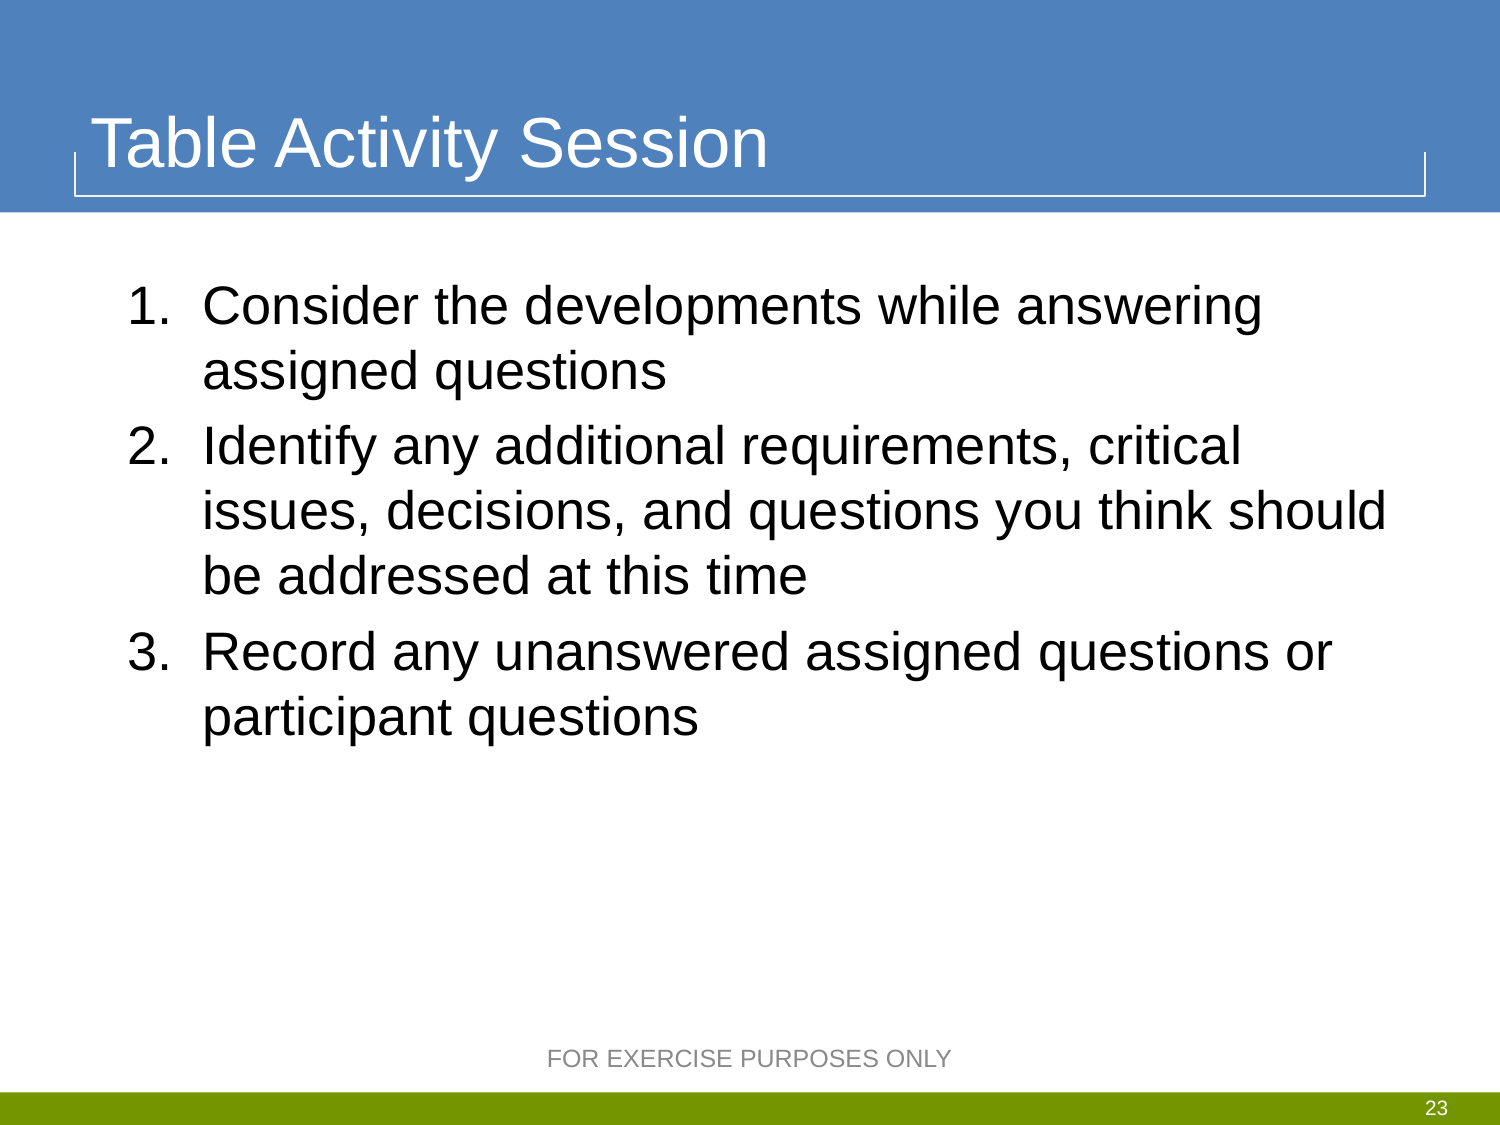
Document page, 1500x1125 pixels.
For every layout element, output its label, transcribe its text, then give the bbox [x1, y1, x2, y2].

footer FOR EXERCISE PURPOSES ONLY [512, 1042, 988, 1103]
list Consider the developments while answering assigned questions Identify any additional requirements, critical issues, decisions, and questions you think should be addressed at this time Record any unanswered assigned questions or participant questions [74, 262, 1426, 1006]
title Table Activity Session [74, 44, 1426, 233]
